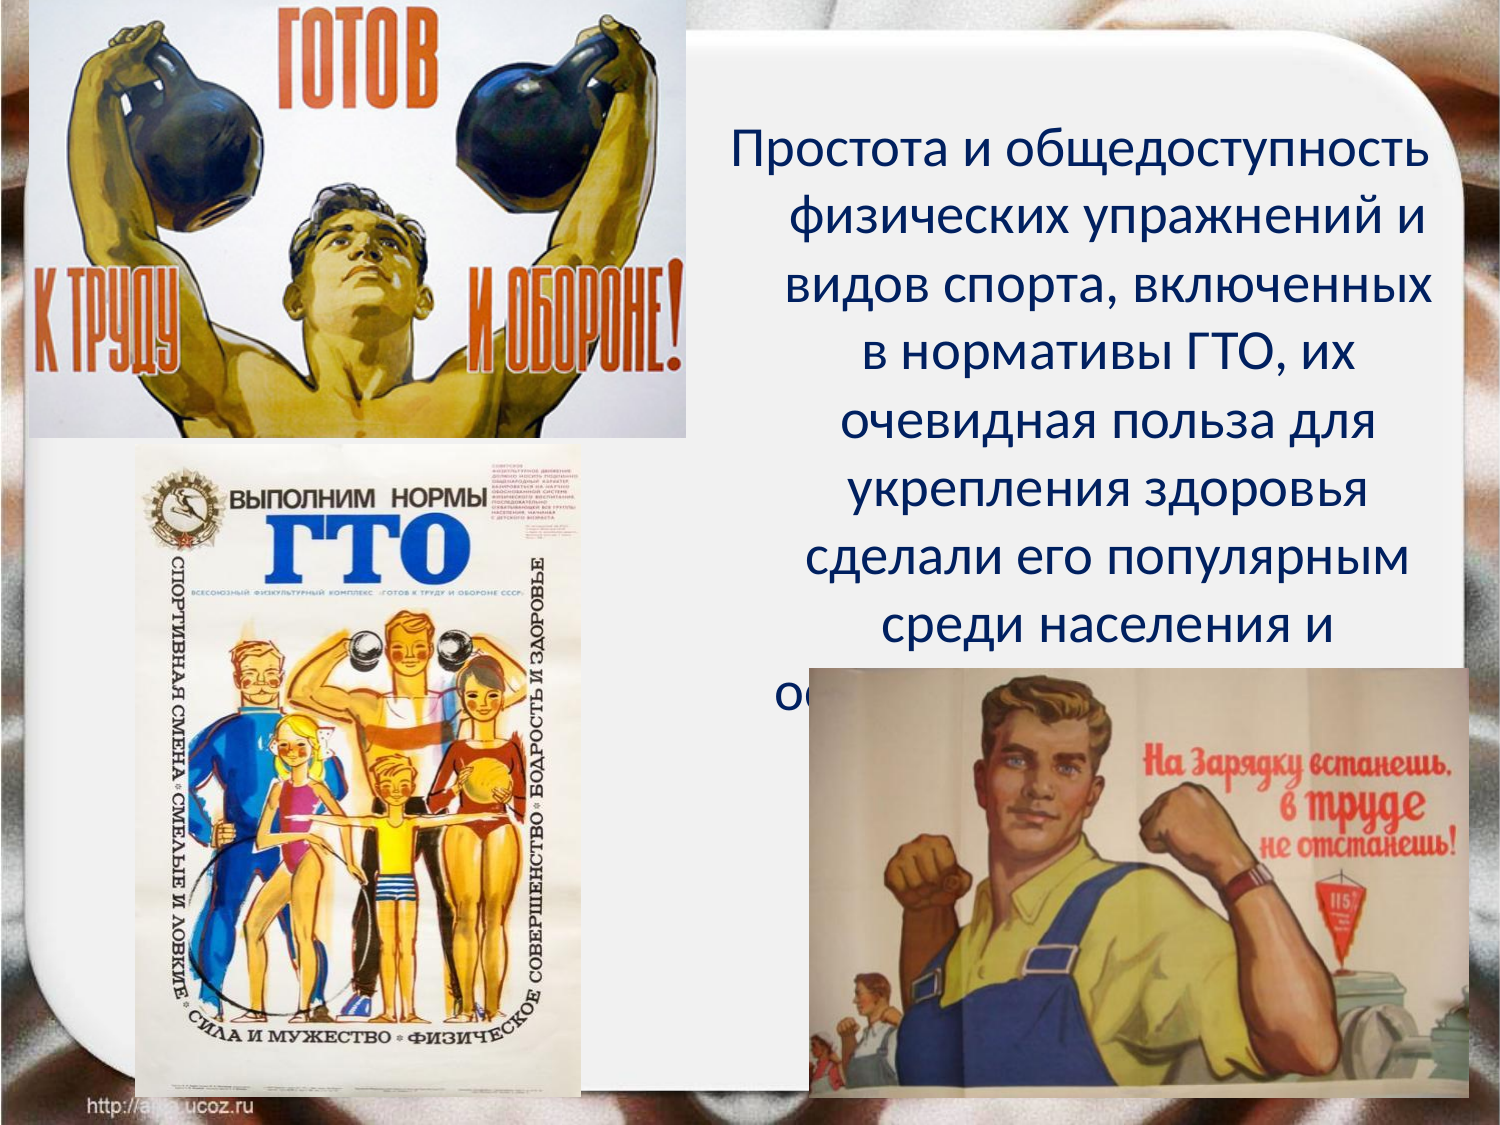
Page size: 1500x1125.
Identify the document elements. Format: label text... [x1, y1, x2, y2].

picture [0, 0, 1500, 1125]
list Простота и общедоступность физических упражнений и видов спорта, включенных в нормативы ГТО, их очевидная польза для укрепления здоровья сделали его популярным среди населения и особенно среди молодежи. [702, 101, 1459, 740]
